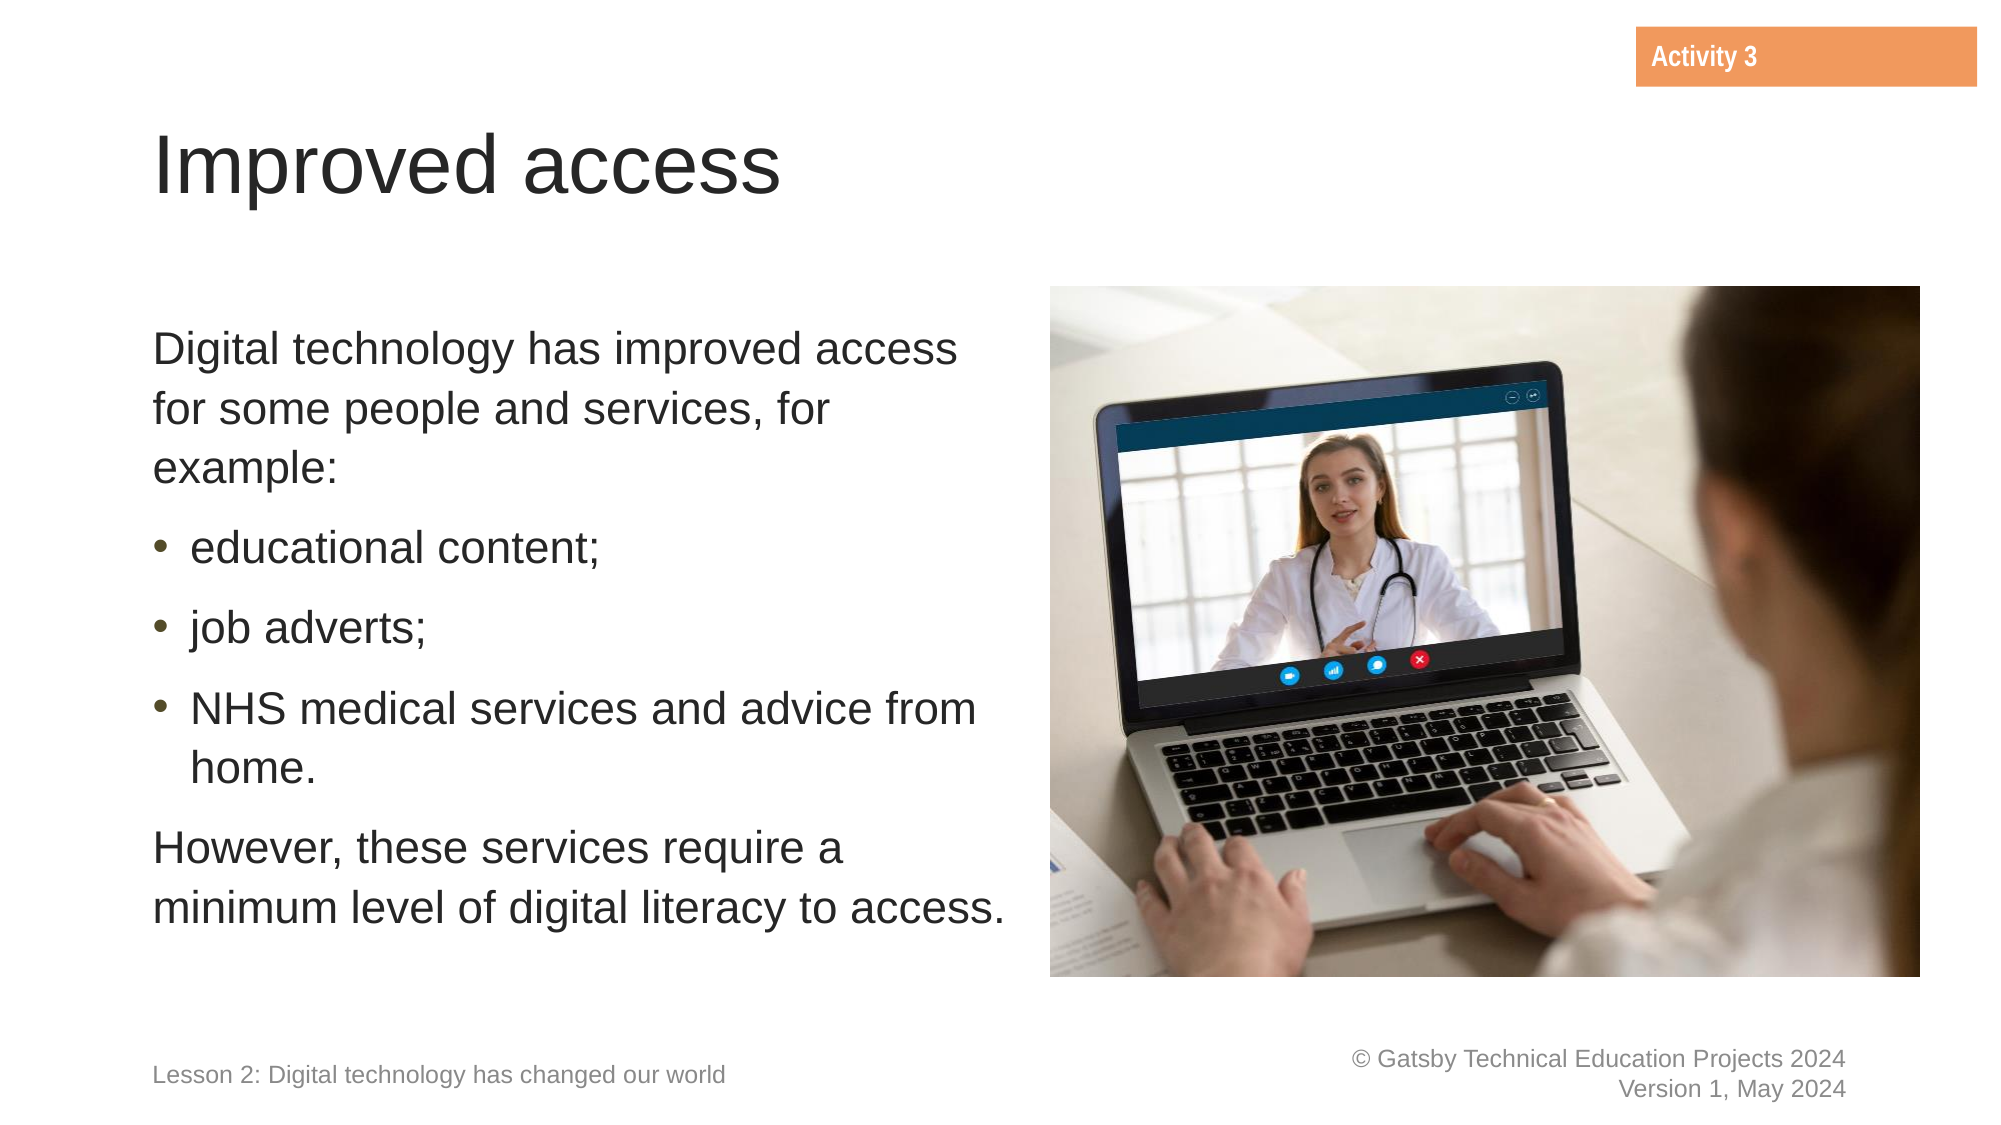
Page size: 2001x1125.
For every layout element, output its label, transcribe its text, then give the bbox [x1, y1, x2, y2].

picture [1050, 286, 1920, 977]
list Digital technology has improved access for some people and services, for example: educational content; job adverts; NHS medical services and advice from home. However, these services require a minimum level of digital literacy to access. [137, 307, 1028, 992]
list Activity 3 [1636, 26, 1978, 87]
title Improved access [137, 75, 1947, 220]
list Lesson 2: Digital technology has changed our world [137, 1042, 1260, 1103]
